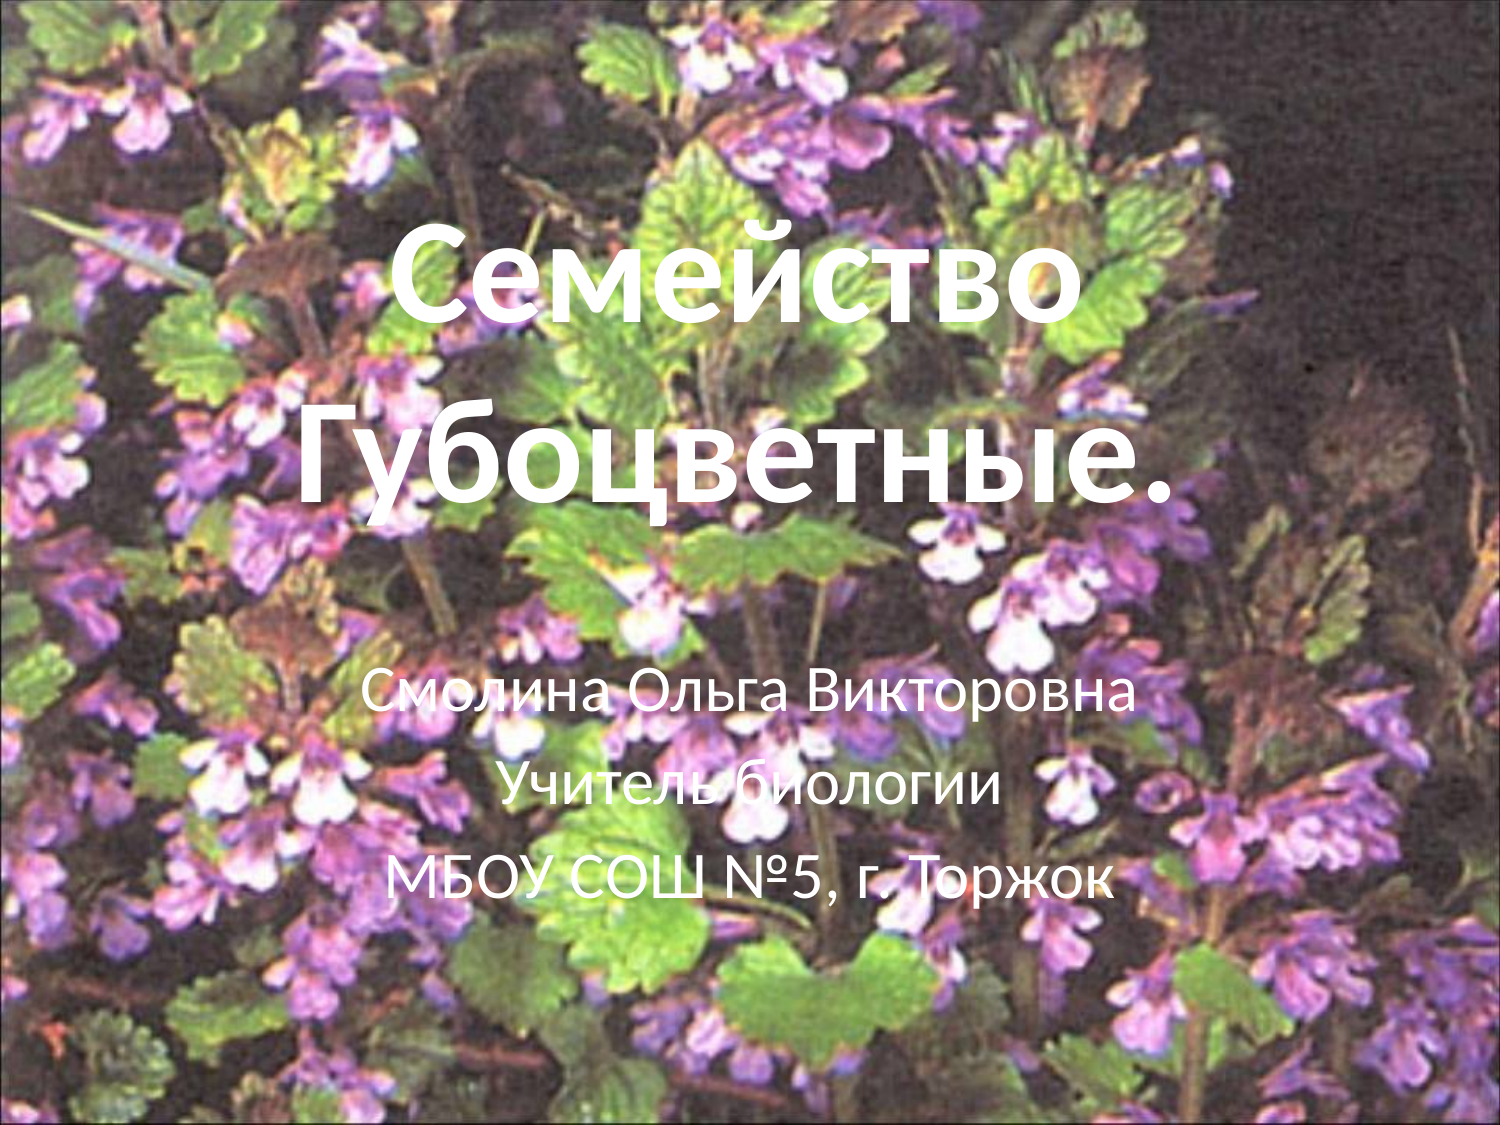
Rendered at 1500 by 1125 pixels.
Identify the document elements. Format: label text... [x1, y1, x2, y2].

title Семейство Губоцветные. [100, 231, 1376, 474]
subtitle Смолина Ольга Викторовна Учитель биологии МБОУ СОШ №5, г. Торжок [224, 637, 1276, 926]
picture [0, 0, 1500, 1125]
